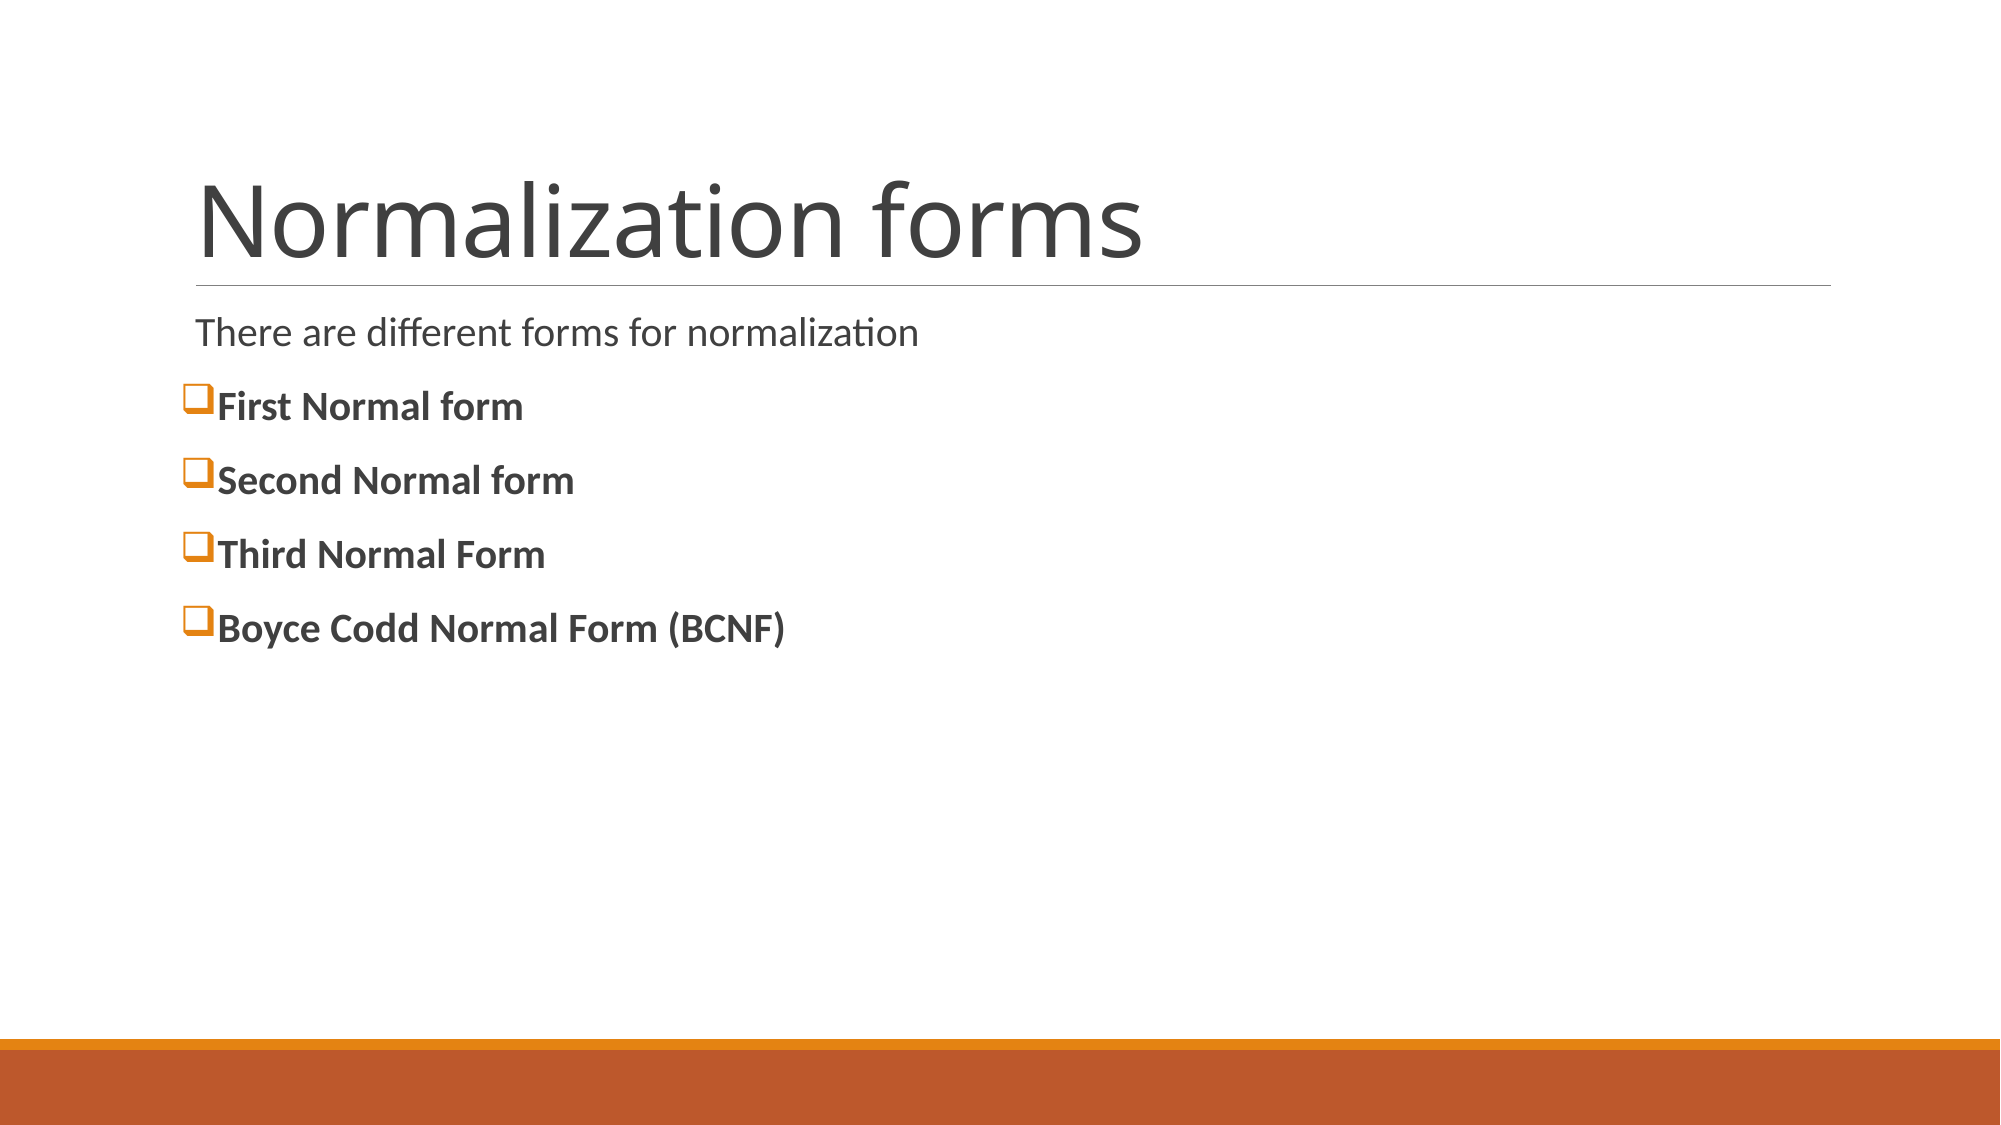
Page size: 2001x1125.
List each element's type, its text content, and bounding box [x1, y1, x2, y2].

list There are different forms for normalization First Normal form Second Normal form Third Normal Form Boyce Codd Normal Form (BCNF) [180, 302, 1830, 963]
title Normalization forms [180, 47, 1830, 285]
